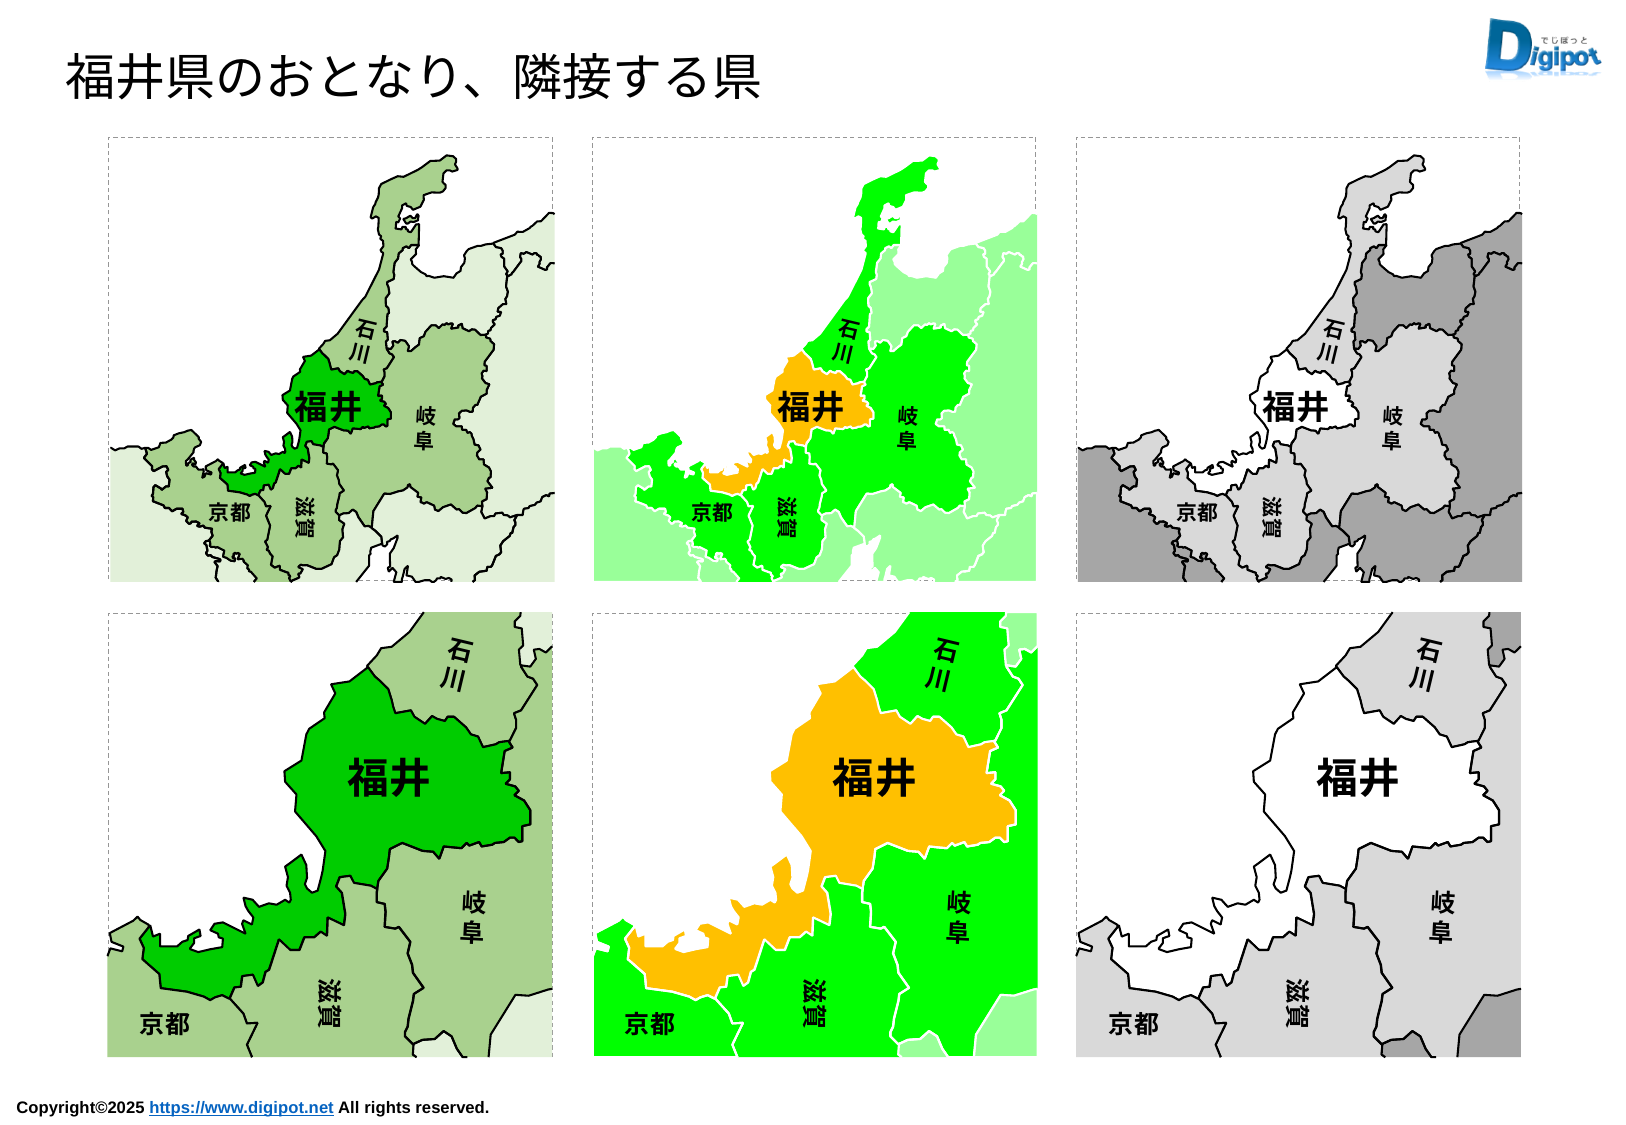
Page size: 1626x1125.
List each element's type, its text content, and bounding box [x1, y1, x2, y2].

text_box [592, 612, 1038, 1058]
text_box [110, 155, 555, 582]
text_box 福井県のおとなり、隣接する県 [50, 38, 777, 113]
picture [1485, 18, 1602, 82]
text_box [107, 612, 553, 1058]
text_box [1077, 155, 1523, 582]
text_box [592, 155, 1038, 582]
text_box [1076, 612, 1522, 1058]
